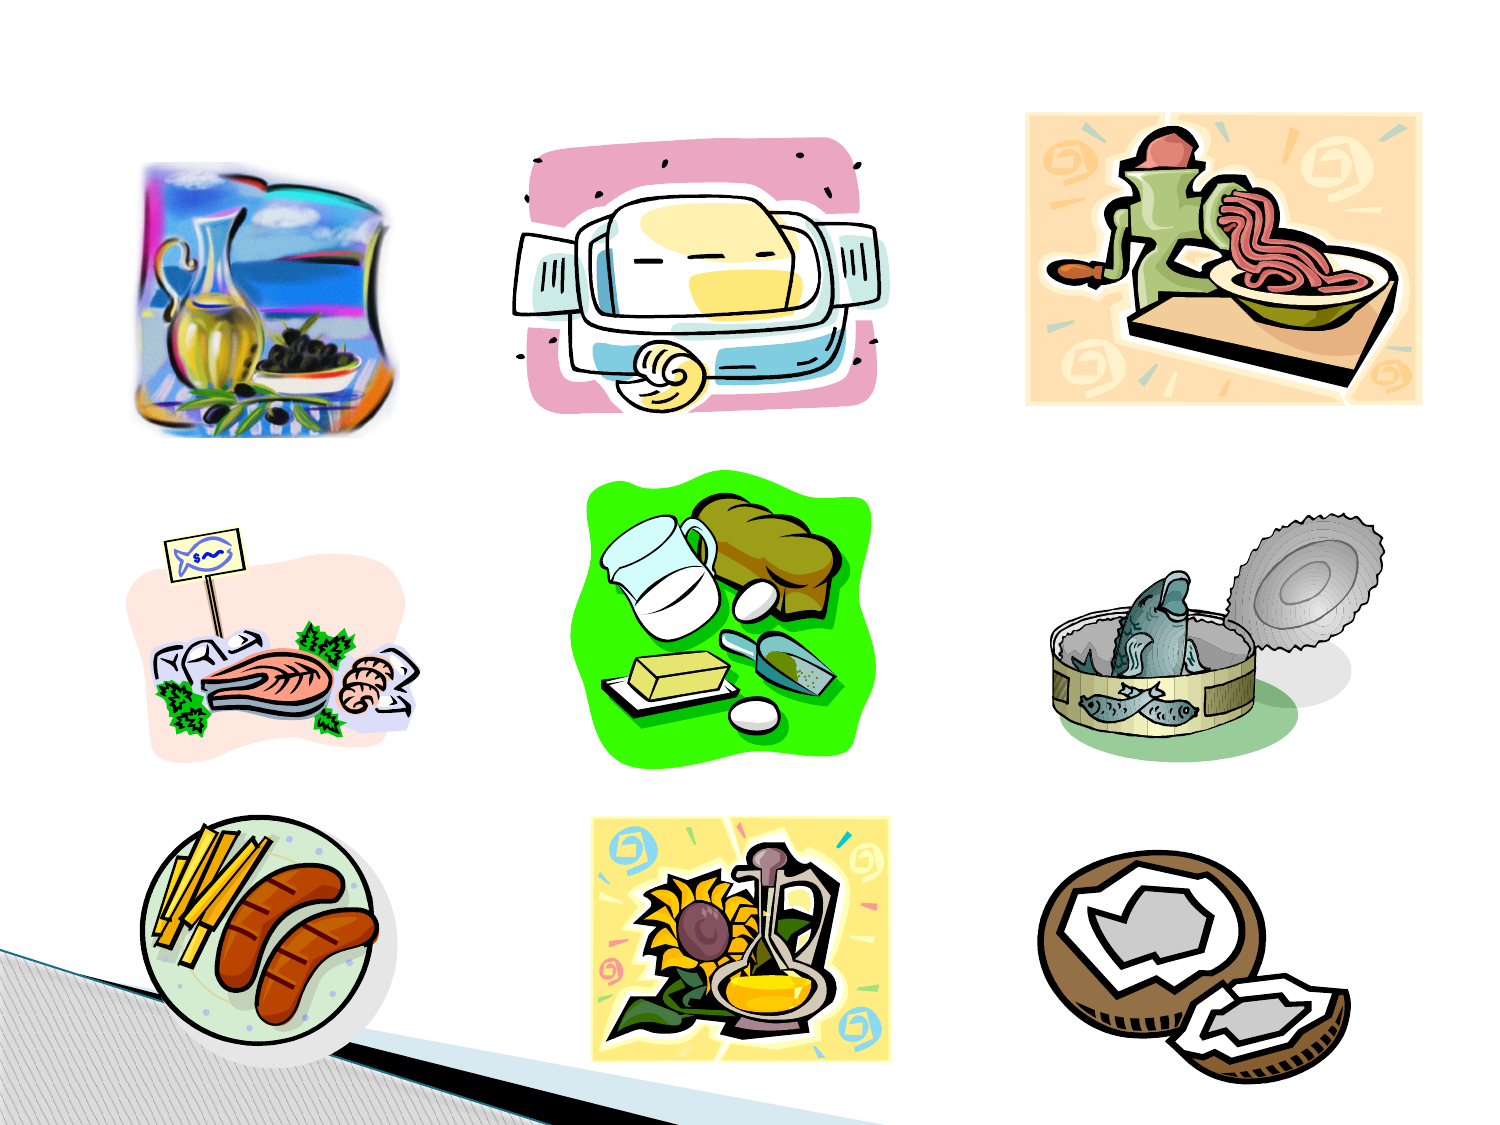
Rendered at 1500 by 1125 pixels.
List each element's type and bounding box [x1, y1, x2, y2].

list [137, 812, 401, 1071]
picture [1024, 112, 1423, 406]
list [587, 812, 895, 1066]
list [124, 524, 422, 765]
picture [1049, 512, 1386, 763]
picture [1037, 849, 1351, 1085]
list [562, 462, 887, 780]
picture [512, 137, 890, 415]
list [124, 162, 401, 438]
